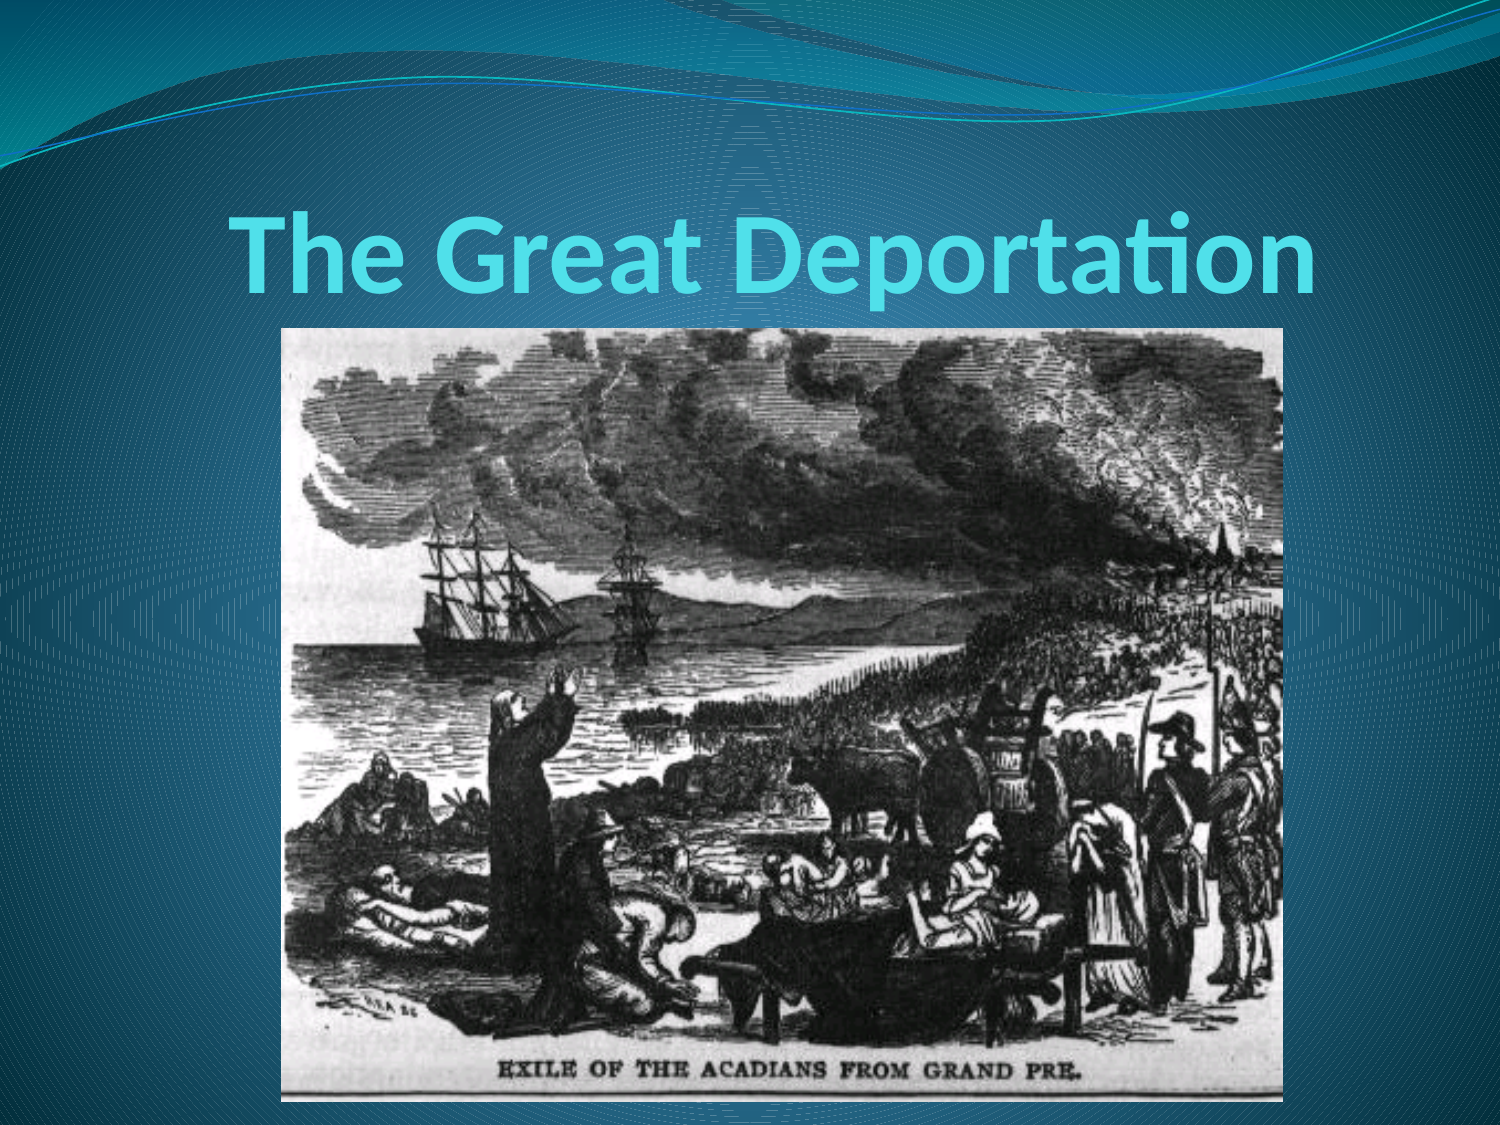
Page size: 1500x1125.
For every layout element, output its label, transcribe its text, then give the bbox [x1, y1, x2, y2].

picture [280, 327, 1283, 1102]
title The Great Deportation [35, 152, 1324, 317]
